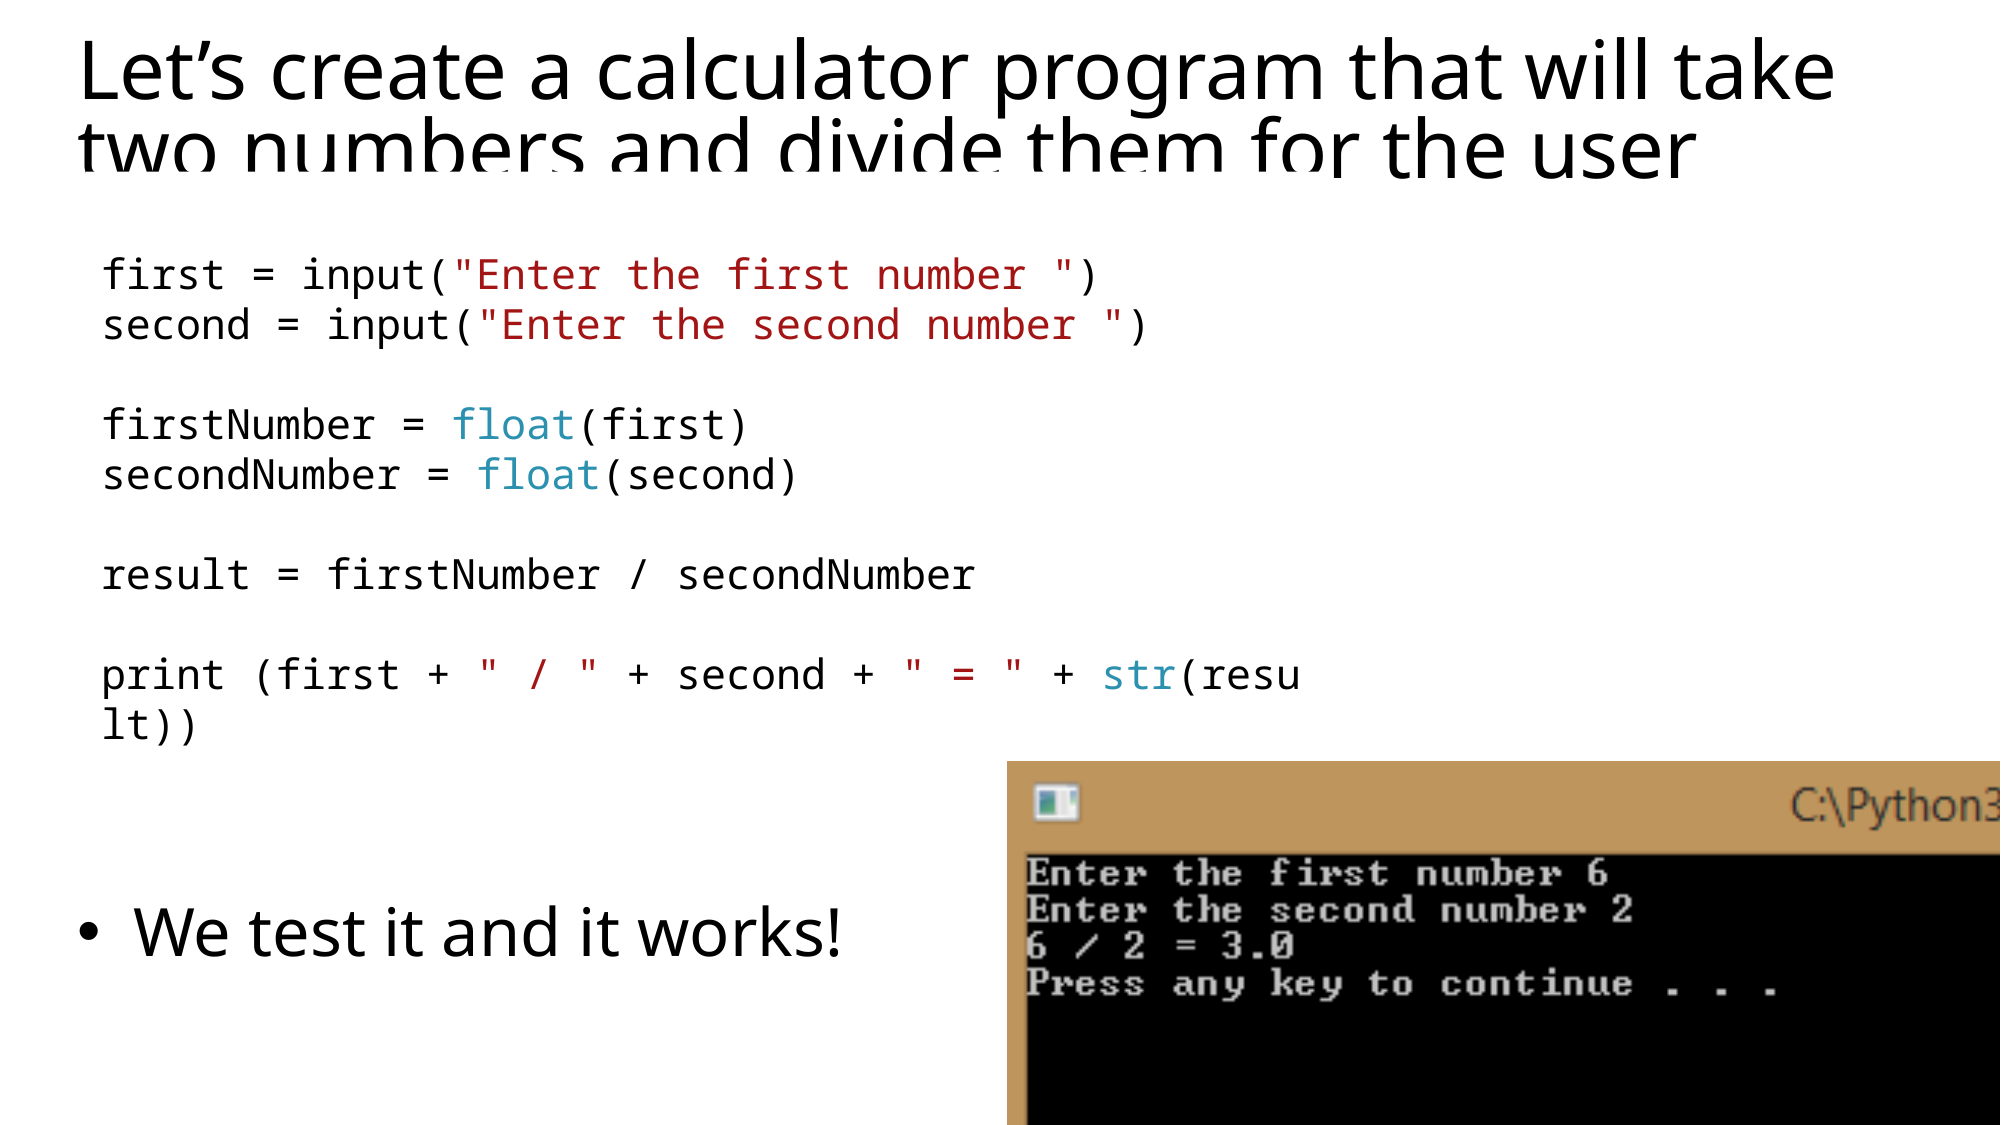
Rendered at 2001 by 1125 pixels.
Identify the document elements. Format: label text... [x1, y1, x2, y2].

title Let’s create a calculator program that will take two numbers and divide them for the user [62, 29, 1953, 205]
list first = input("Enter the first number ") second = input("Enter the second number ") firstNumber = float(first) secondNumber = float(second) result = firstNumber / secondNumber print (first + " / " + second + " = " + str(result)) [86, 171, 1320, 825]
text_box We test it and it works! [62, 227, 863, 1096]
picture [1007, 761, 2000, 1125]
